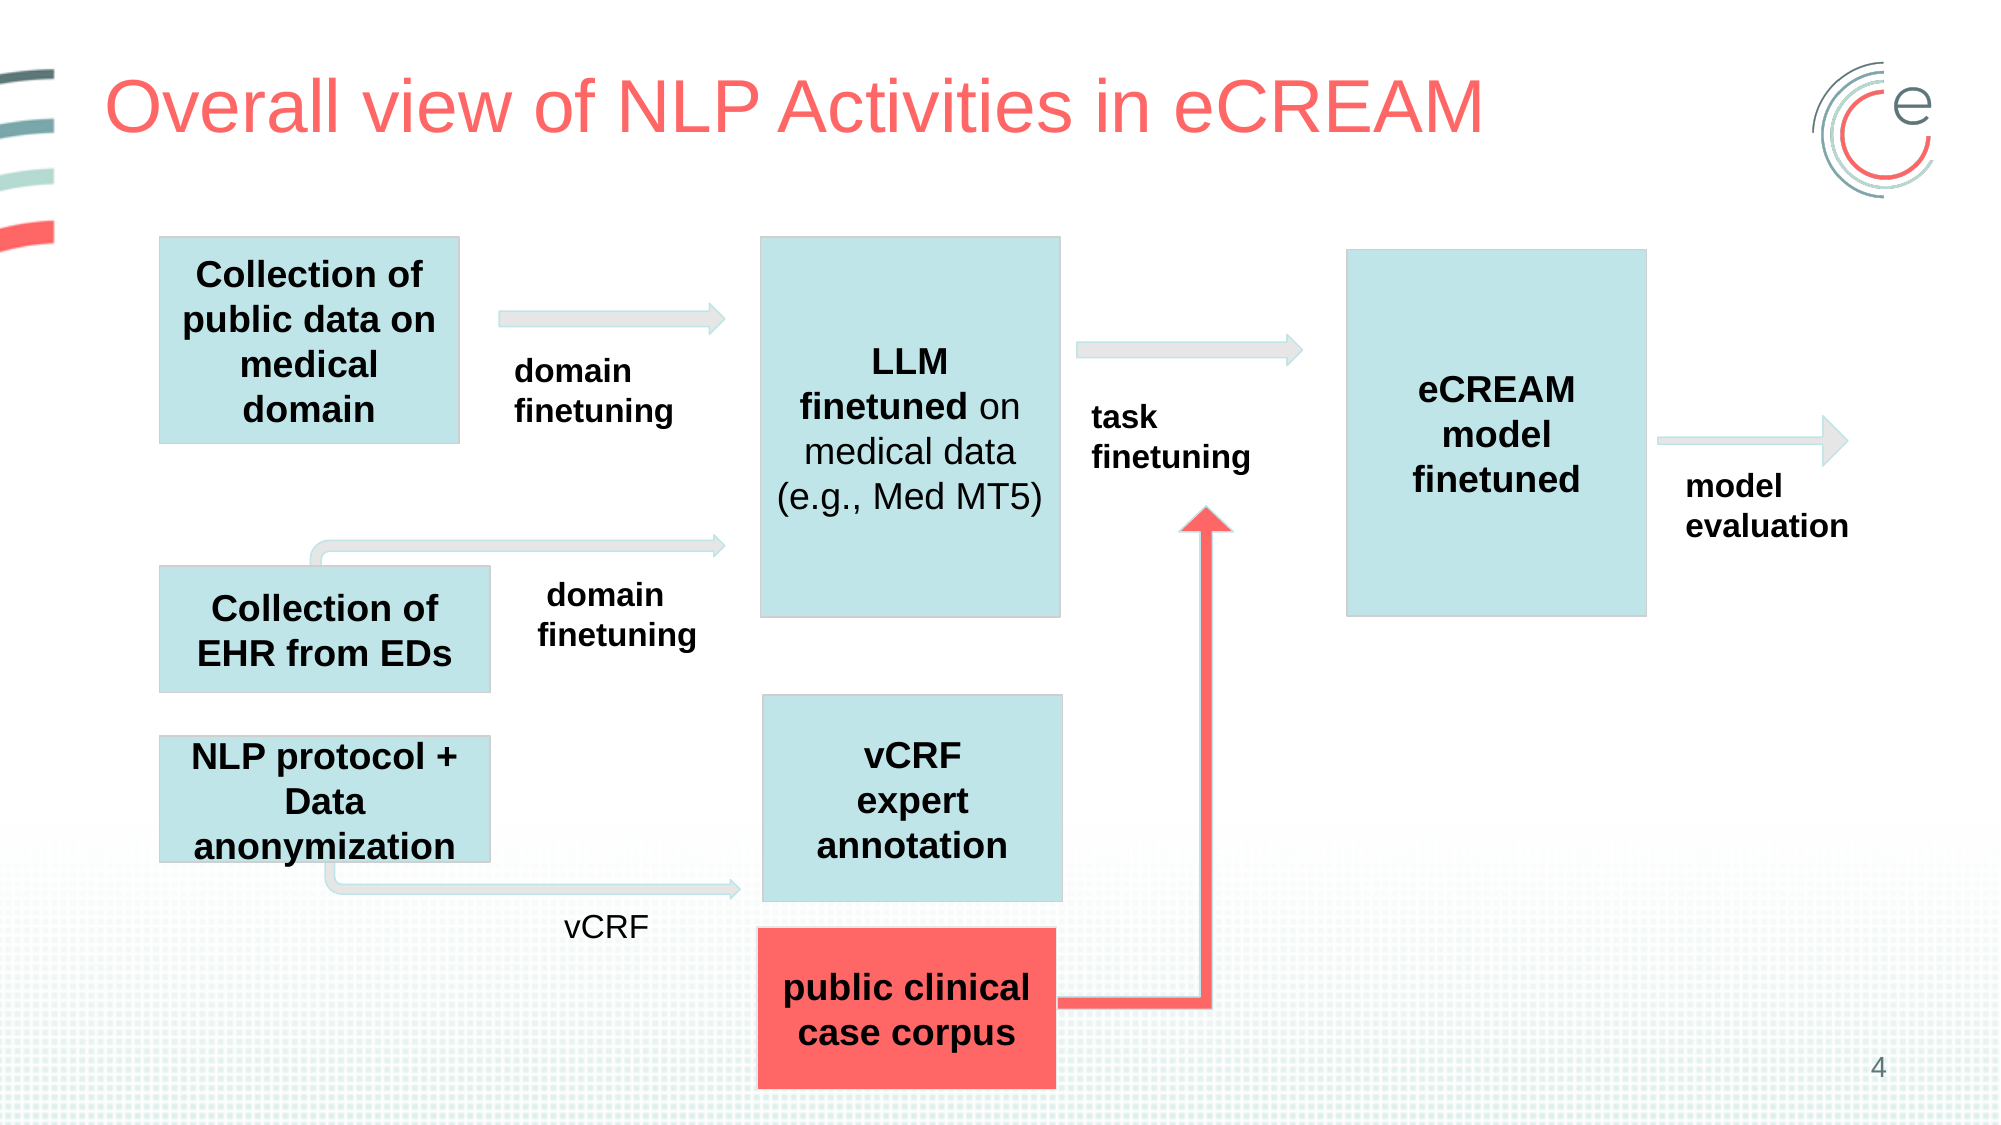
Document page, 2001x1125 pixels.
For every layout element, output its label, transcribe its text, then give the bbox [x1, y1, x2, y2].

text_box [499, 303, 725, 334]
text_box [1057, 505, 1234, 1010]
text_box [1657, 415, 1848, 449]
text_box eCREAM model finetuned [1347, 249, 1647, 616]
text_box [310, 534, 725, 565]
text_box Collection of public data on medical domain [159, 236, 460, 444]
text_box [1076, 334, 1303, 366]
text_box LLM finetuned on medical data (e.g., Med MT5) [760, 237, 1060, 618]
text_box NLP protocol + Data anonymization [159, 735, 491, 863]
text_box [325, 863, 741, 899]
text_box domain finetuning [499, 334, 713, 445]
text_box public clinical case corpus [757, 926, 1057, 1090]
text_box task finetuning [1076, 380, 1276, 490]
text_box Collection of EHR from EDs [159, 565, 491, 693]
picture [0, 0, 2001, 1125]
text_box domain finetuning [522, 558, 748, 669]
text_box [499, 889, 840, 961]
text_box model evaluation [1670, 449, 1870, 560]
text_box vCRF [549, 889, 666, 960]
text_box vCRF expert annotation [762, 695, 1063, 902]
title Overall view of NLP Activities in eCREAM [89, 59, 1779, 208]
